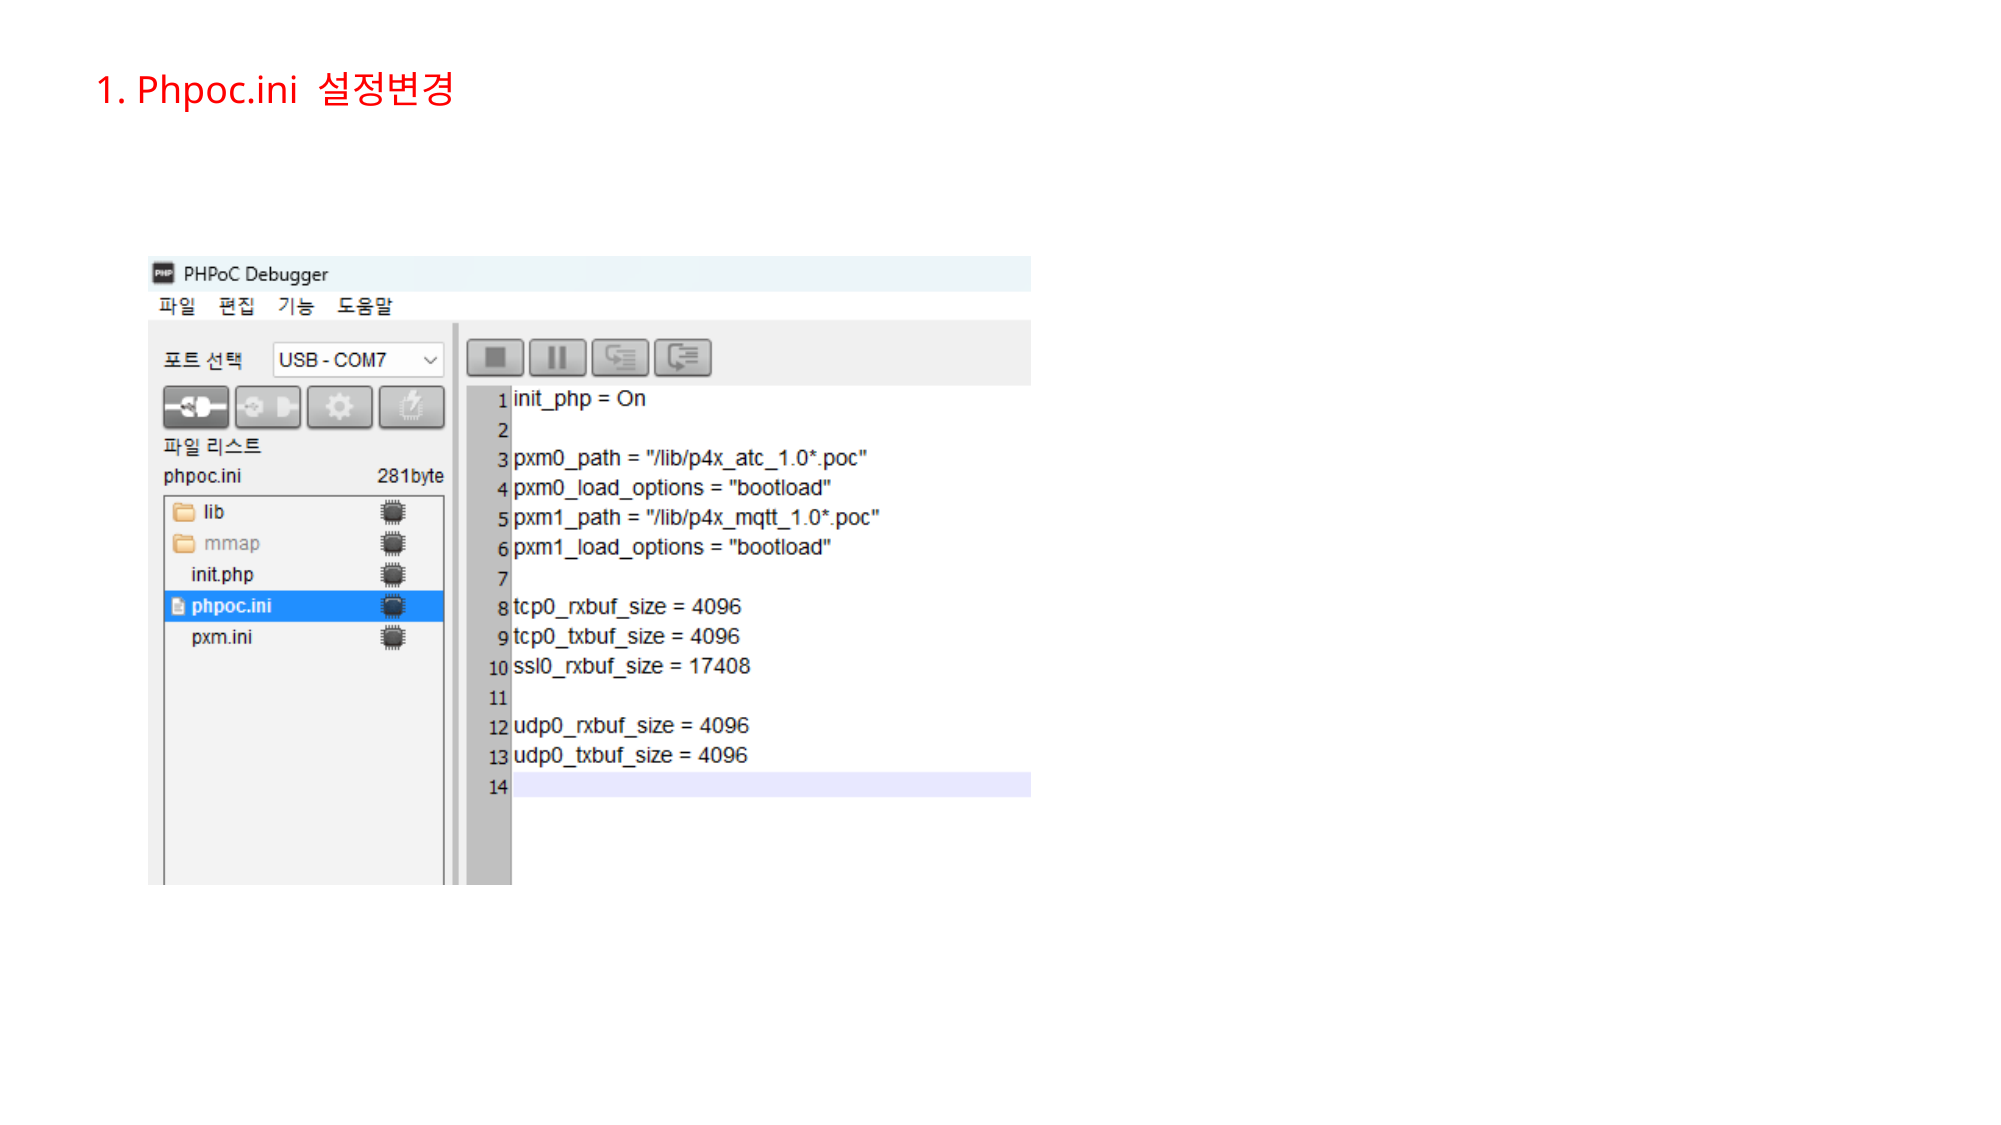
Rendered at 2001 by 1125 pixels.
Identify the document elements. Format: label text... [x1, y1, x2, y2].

text_box 1. Phpoc.ini 설정변경 [80, 58, 487, 119]
picture [148, 256, 1031, 885]
